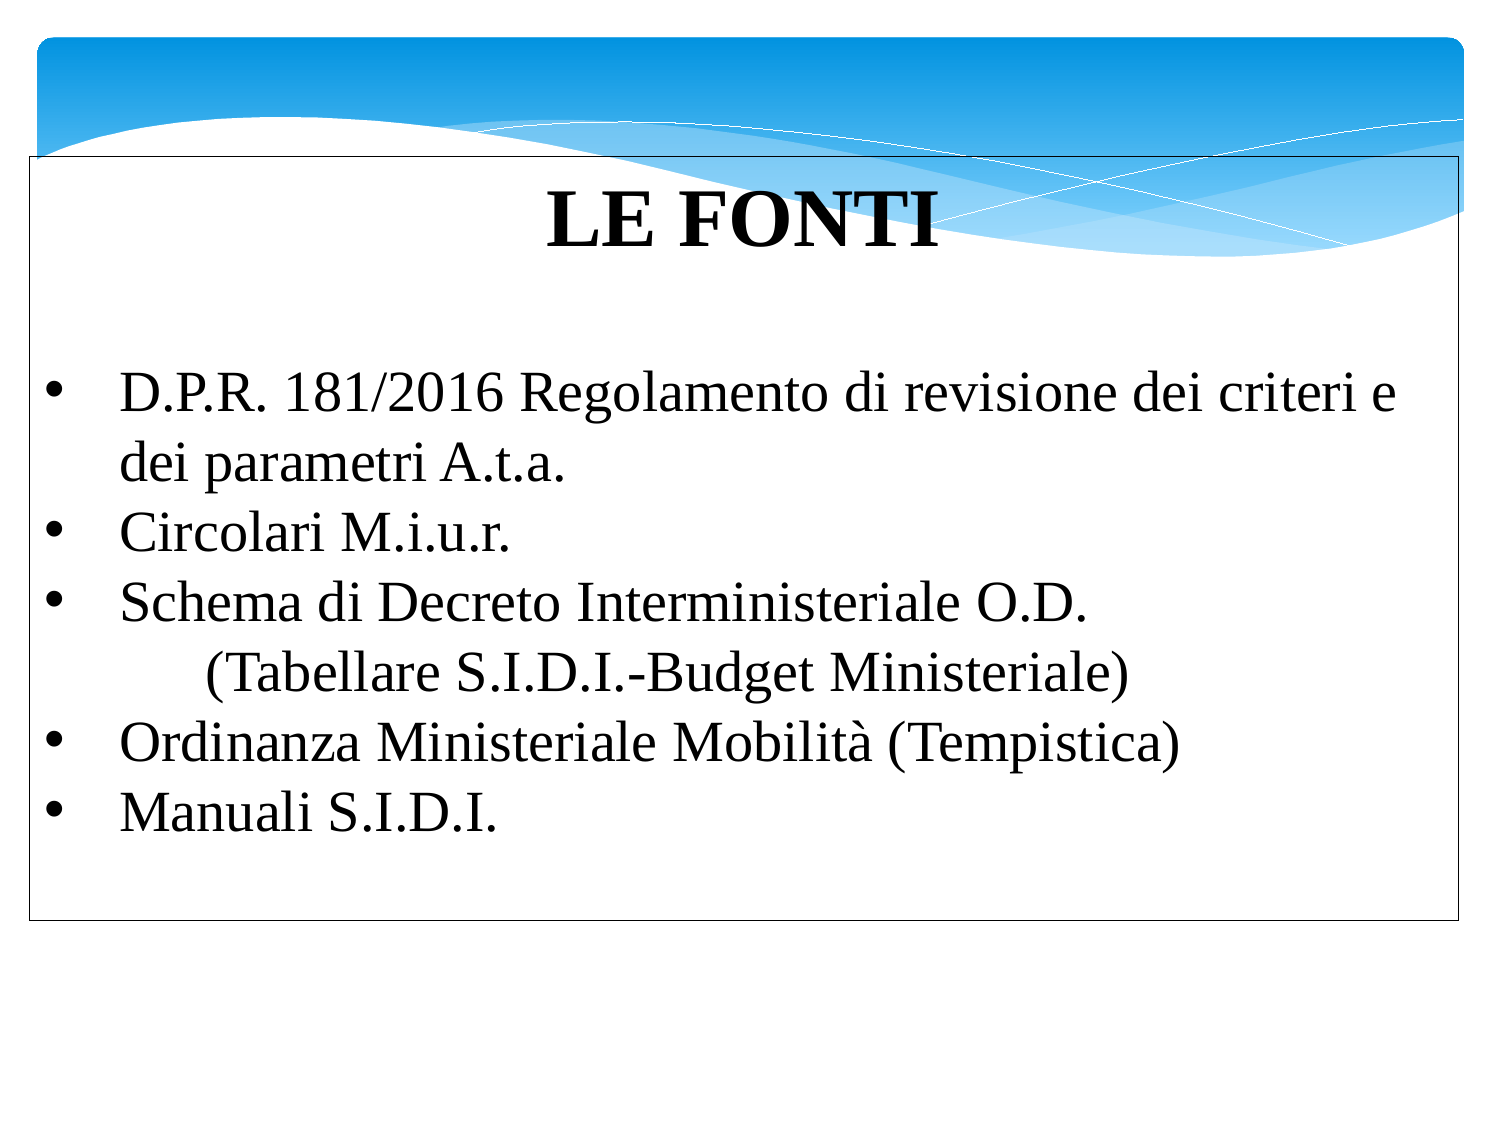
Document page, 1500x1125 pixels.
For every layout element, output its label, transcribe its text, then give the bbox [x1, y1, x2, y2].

text_box LE FONTI D.P.R. 181/2016 Regolamento di revisione dei criteri e dei parametri A.t.a. Circolari M.i.u.r. Schema di Decreto Interministeriale O.D. (Tabellare S.I.D.I.-Budget Ministeriale) Ordinanza Ministeriale Mobilità (Tempistica) Manuali S.I.D.I. [29, 156, 1459, 921]
